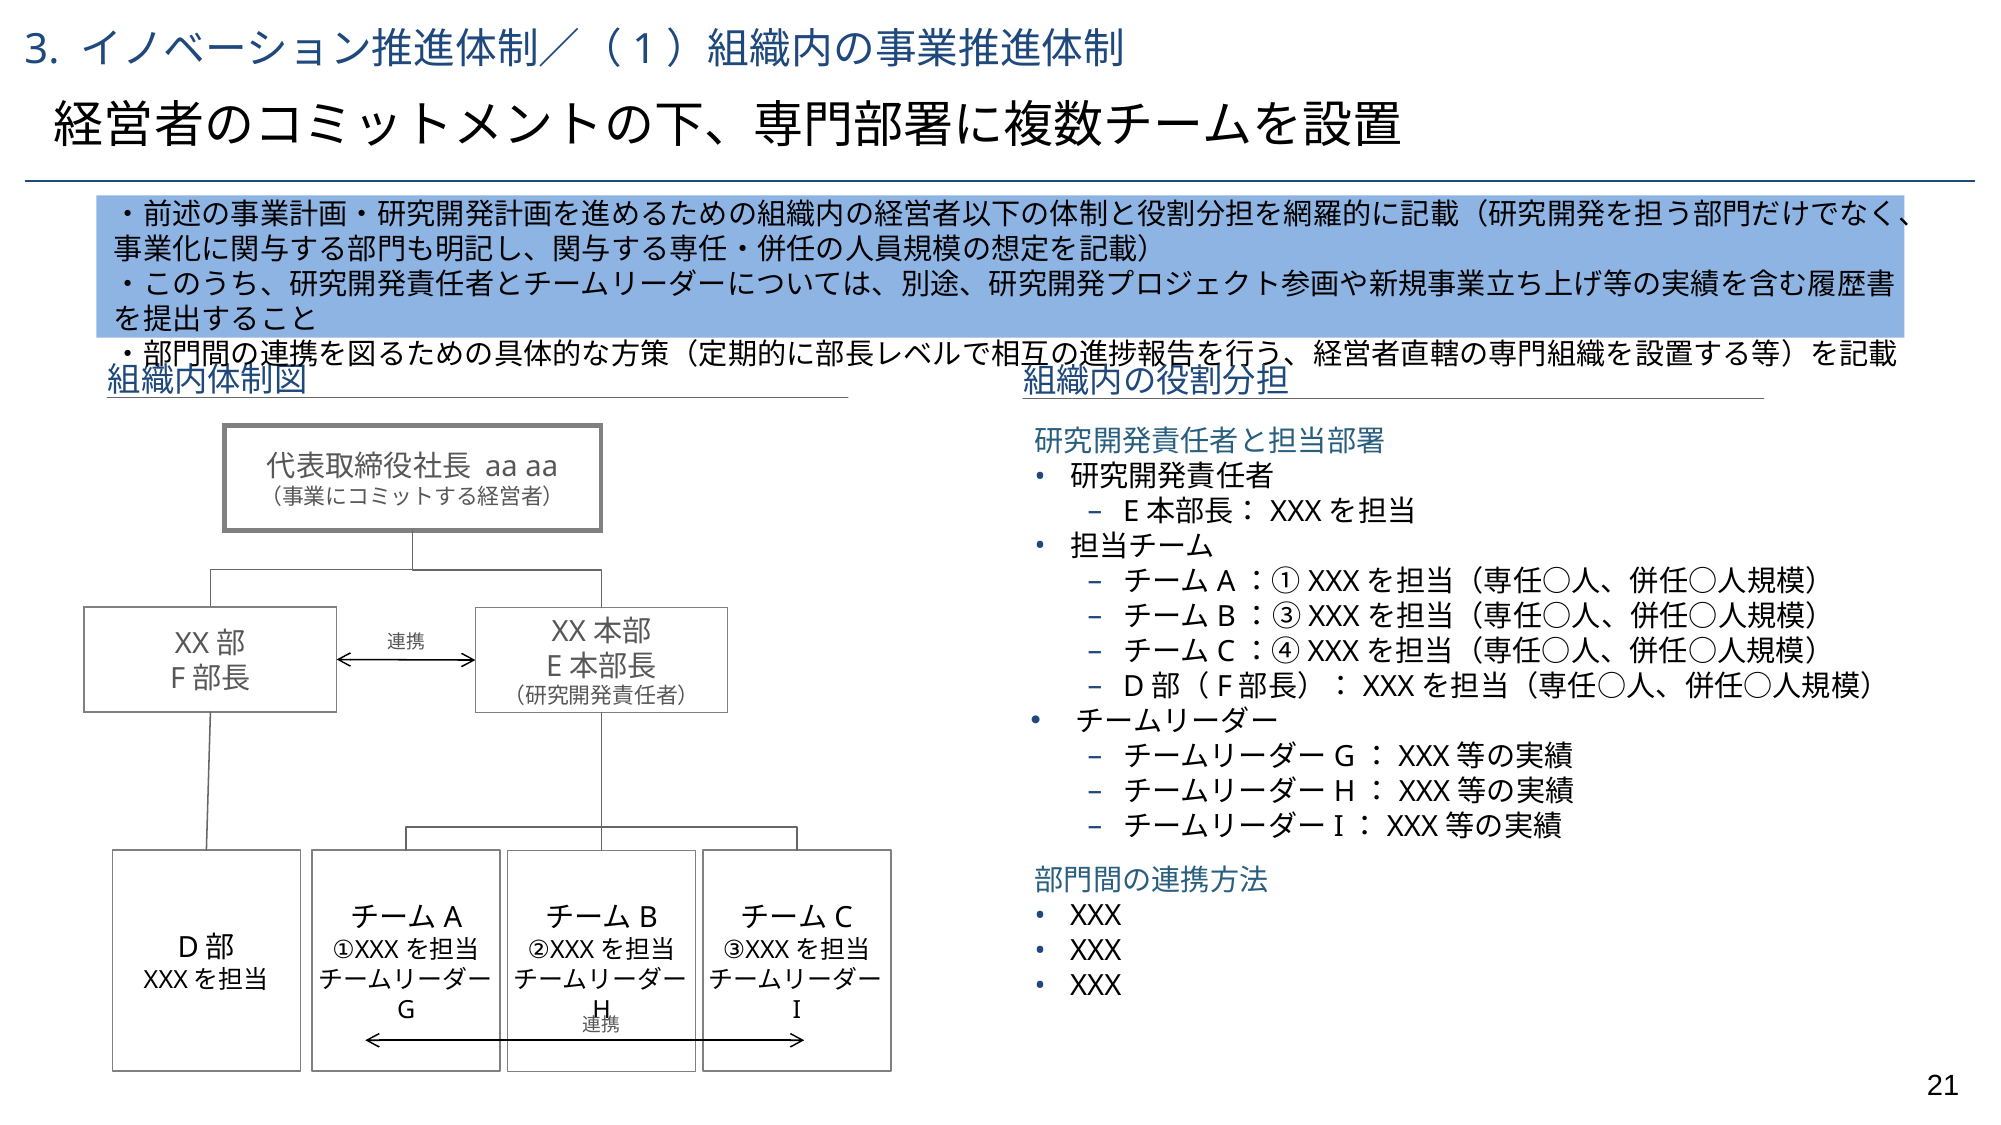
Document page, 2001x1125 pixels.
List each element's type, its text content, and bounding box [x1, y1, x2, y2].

text_box 代表取締役社長 aa aa （事業にコミットする経営者） [224, 425, 602, 531]
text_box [273, 467, 350, 671]
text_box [480, 729, 528, 926]
text_box XX部 F部長 [84, 606, 337, 713]
text_box 経営者のコミットメントの下、専門部署に複数チームを設置 [53, 99, 1899, 154]
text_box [107, 350, 848, 398]
text_box D部 XXXを担当 [111, 849, 301, 1072]
text_box チームC ③XXXを担当 チームリーダーI [702, 849, 892, 1072]
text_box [1022, 351, 1764, 400]
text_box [468, 474, 546, 664]
text_box 連携 [355, 627, 456, 655]
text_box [676, 729, 723, 926]
text_box 研究開発責任者と担当部署 研究開発責任者 E本部長：XXXを担当 担当チーム チームA：①XXXを担当（専任○人、併任○人規模） チームB：③XXXを担当（専任○人、併任○人規模） チームC：④XXXを担当（専任○人、併任○人規模） D部（F部長）：XXXを担当（専任○人、併任○人規模） チームリーダー チームリーダーG：XXX等の実績 チームリーダーH：XXX等の実績 チームリーダーI：XXX等の実績 部門間の連携方法 XXX XXX XXX [1016, 422, 1940, 1089]
text_box 連携 [551, 1009, 652, 1037]
text_box 3. イノベーション推進体制／（1）組織内の事業推進体制 [24, 28, 1818, 74]
text_box XX本部 E本部長 （研究開発責任者） [475, 607, 728, 713]
text_box チームB ②XXXを担当 チームリーダーH [507, 1041, 696, 1072]
text_box ・前述の事業計画・研究開発計画を進めるための組織内の経営者以下の体制と役割分担を網羅的に記載（研究開発を担う部門だけでなく、事業化に関与する部門も明記し、関与する専任・併任の人員規模の想定を記載） ・このうち、研究開発責任者とチームリーダーについては、別途、研究開発プロジェクト参画や新規事業立ち上げ等の実績を含む履歴書を提出すること ・部門間の連携を図るための具体的な方策（定期的に部長レベルで相互の進捗報告を行う、経営者直轄の専門組織を設置する等）を記載 [96, 195, 1905, 338]
text_box チームB ②XXXを担当 チームリーダーH [507, 849, 696, 1039]
text_box チームA ①XXXを担当 チームリーダーG [311, 849, 501, 1072]
